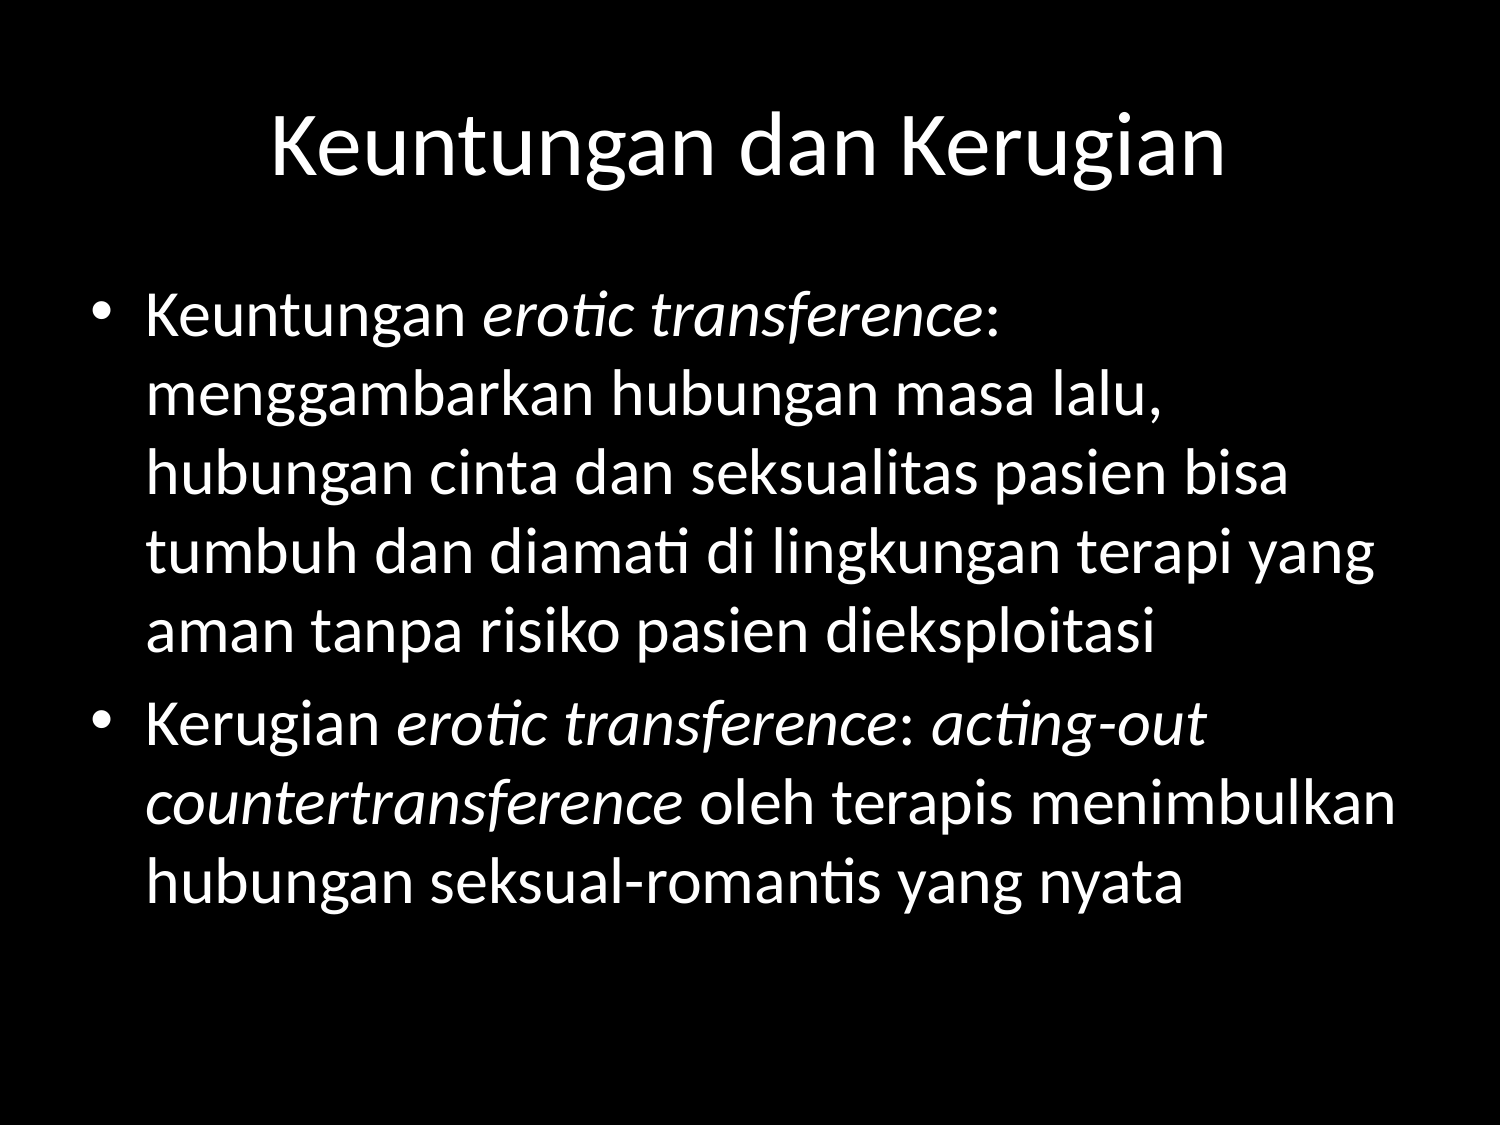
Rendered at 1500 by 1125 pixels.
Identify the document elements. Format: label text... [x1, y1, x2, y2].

list Keuntungan erotic transference: menggambarkan hubungan masa lalu, hubungan cinta dan seksualitas pasien bisa tumbuh dan diamati di lingkungan terapi yang aman tanpa risiko pasien dieksploitasi Kerugian erotic transference: acting-out countertransference oleh terapis menimbulkan hubungan seksual-romantis yang nyata [75, 262, 1425, 1005]
title Keuntungan dan Kerugian [75, 45, 1425, 233]
